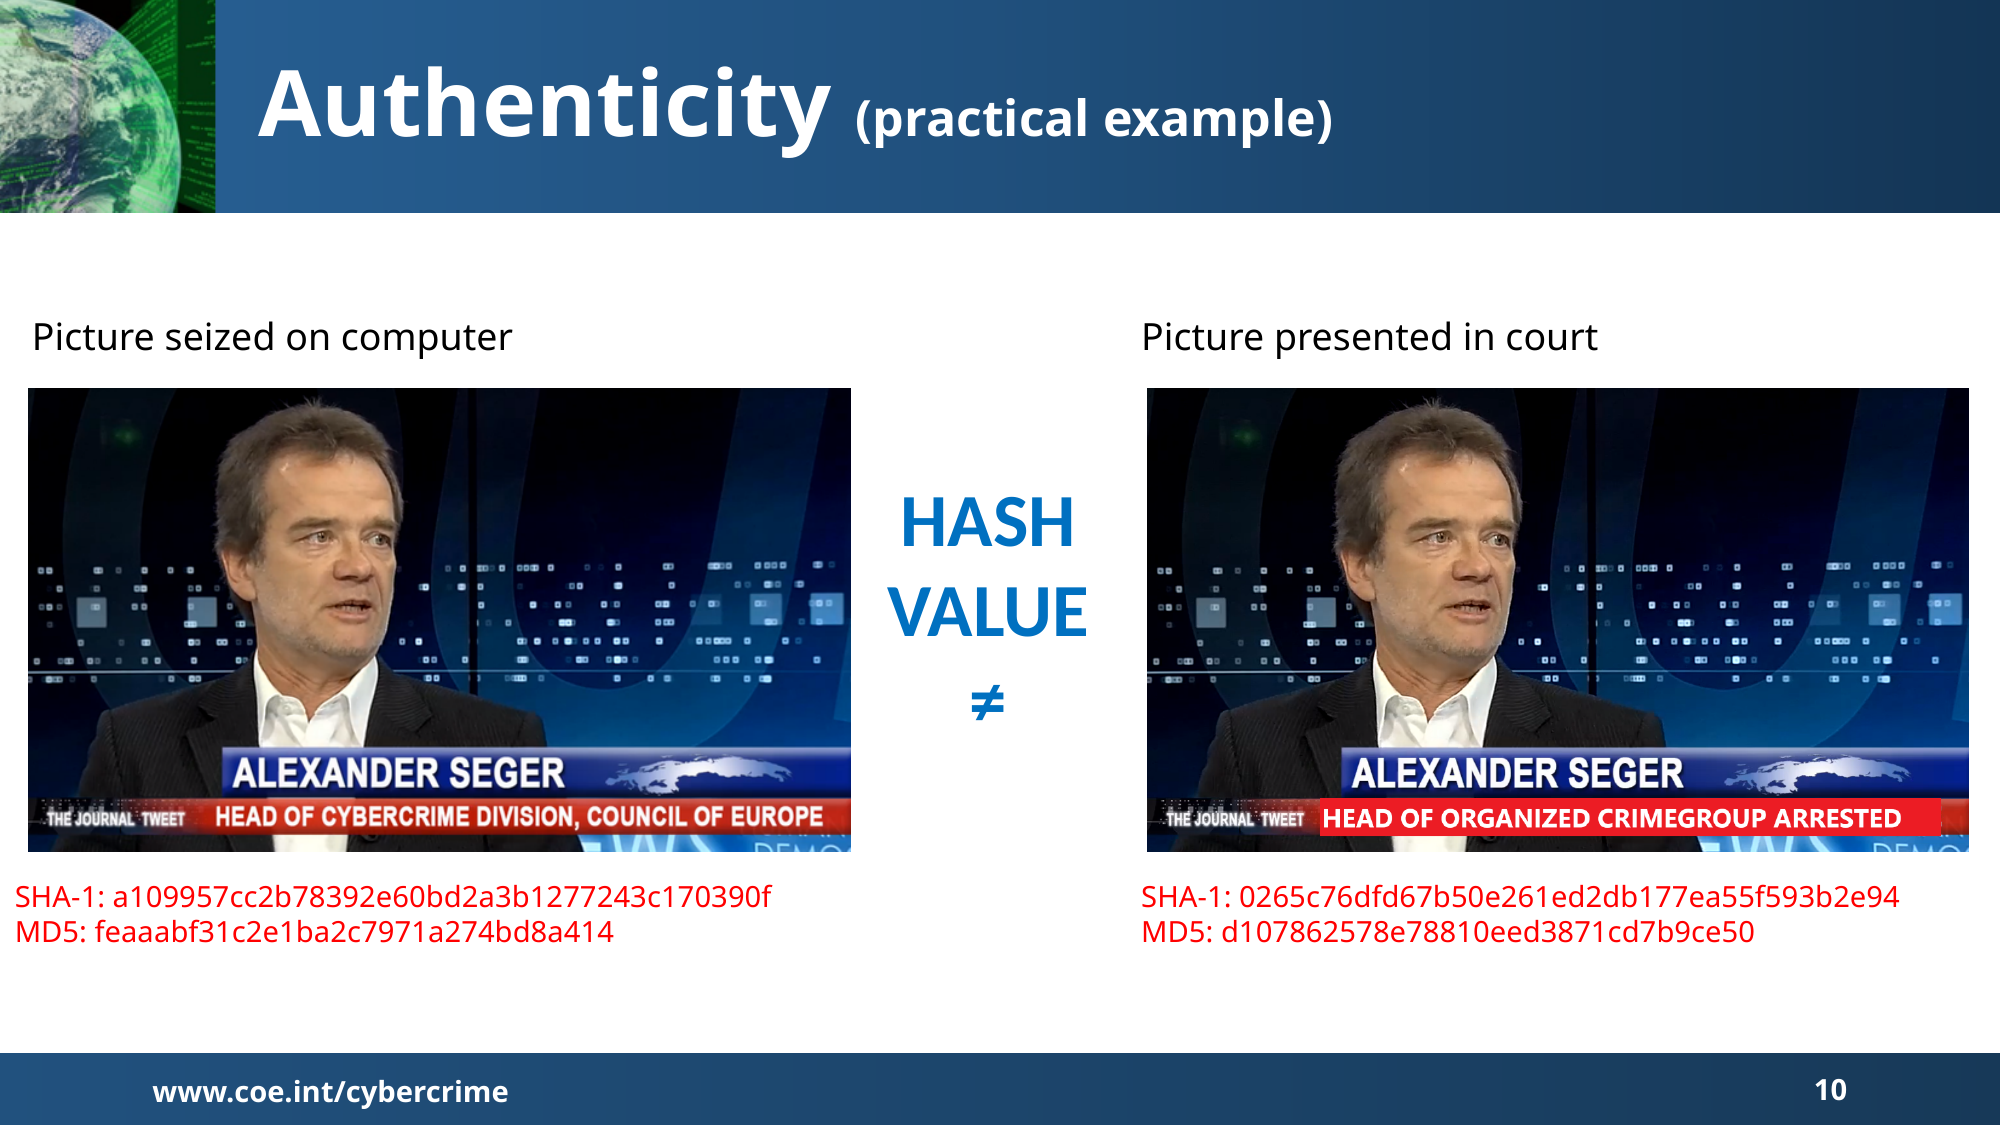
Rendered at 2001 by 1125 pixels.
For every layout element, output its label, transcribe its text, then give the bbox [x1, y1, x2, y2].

picture [0, 0, 2000, 213]
text_box SHA-1: a109957cc2b78392e60bd2a3b1277243c170390f MD5: feaaabf31c2e1ba2c7971a274bd8a414 [0, 870, 1126, 956]
text_box HASH VALUE ≠ [870, 463, 1107, 749]
slide_number www.coe.int/cybercrime [137, 1061, 588, 1121]
text_box Picture presented in court [1126, 305, 1903, 366]
text_box Picture seized on computer [17, 305, 794, 366]
text_box SHA-1: 0265c76dfd67b50e261ed2db177ea55f593b2e94 MD5: d107862578e78810eed3871cd7b9ce50 [1126, 870, 2000, 956]
slide_number 10 [1412, 1061, 1863, 1121]
title Authenticity (practical example) [243, 32, 1969, 182]
picture [28, 388, 851, 852]
picture [1147, 388, 1969, 852]
